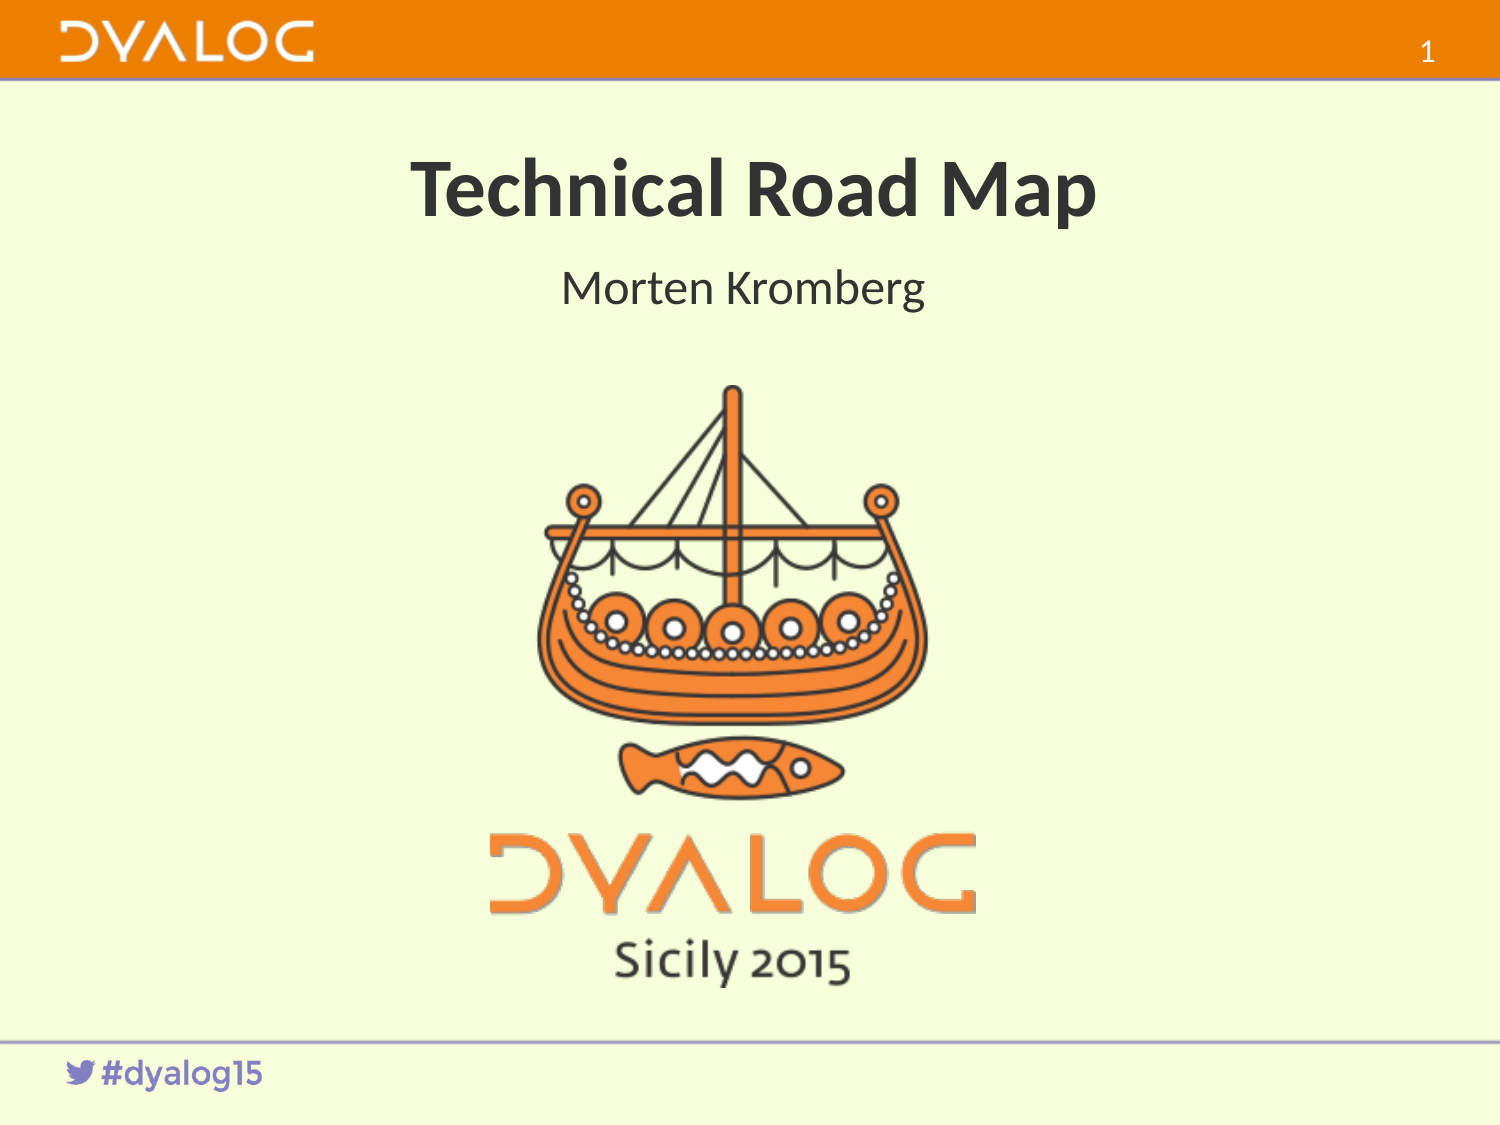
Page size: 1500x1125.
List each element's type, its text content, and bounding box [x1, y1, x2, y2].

title Technical Road Map [128, 125, 1381, 244]
slide_number 0 [1293, 19, 1451, 79]
picture [0, 0, 1500, 1125]
list Morten Kromberg [324, 247, 1162, 331]
